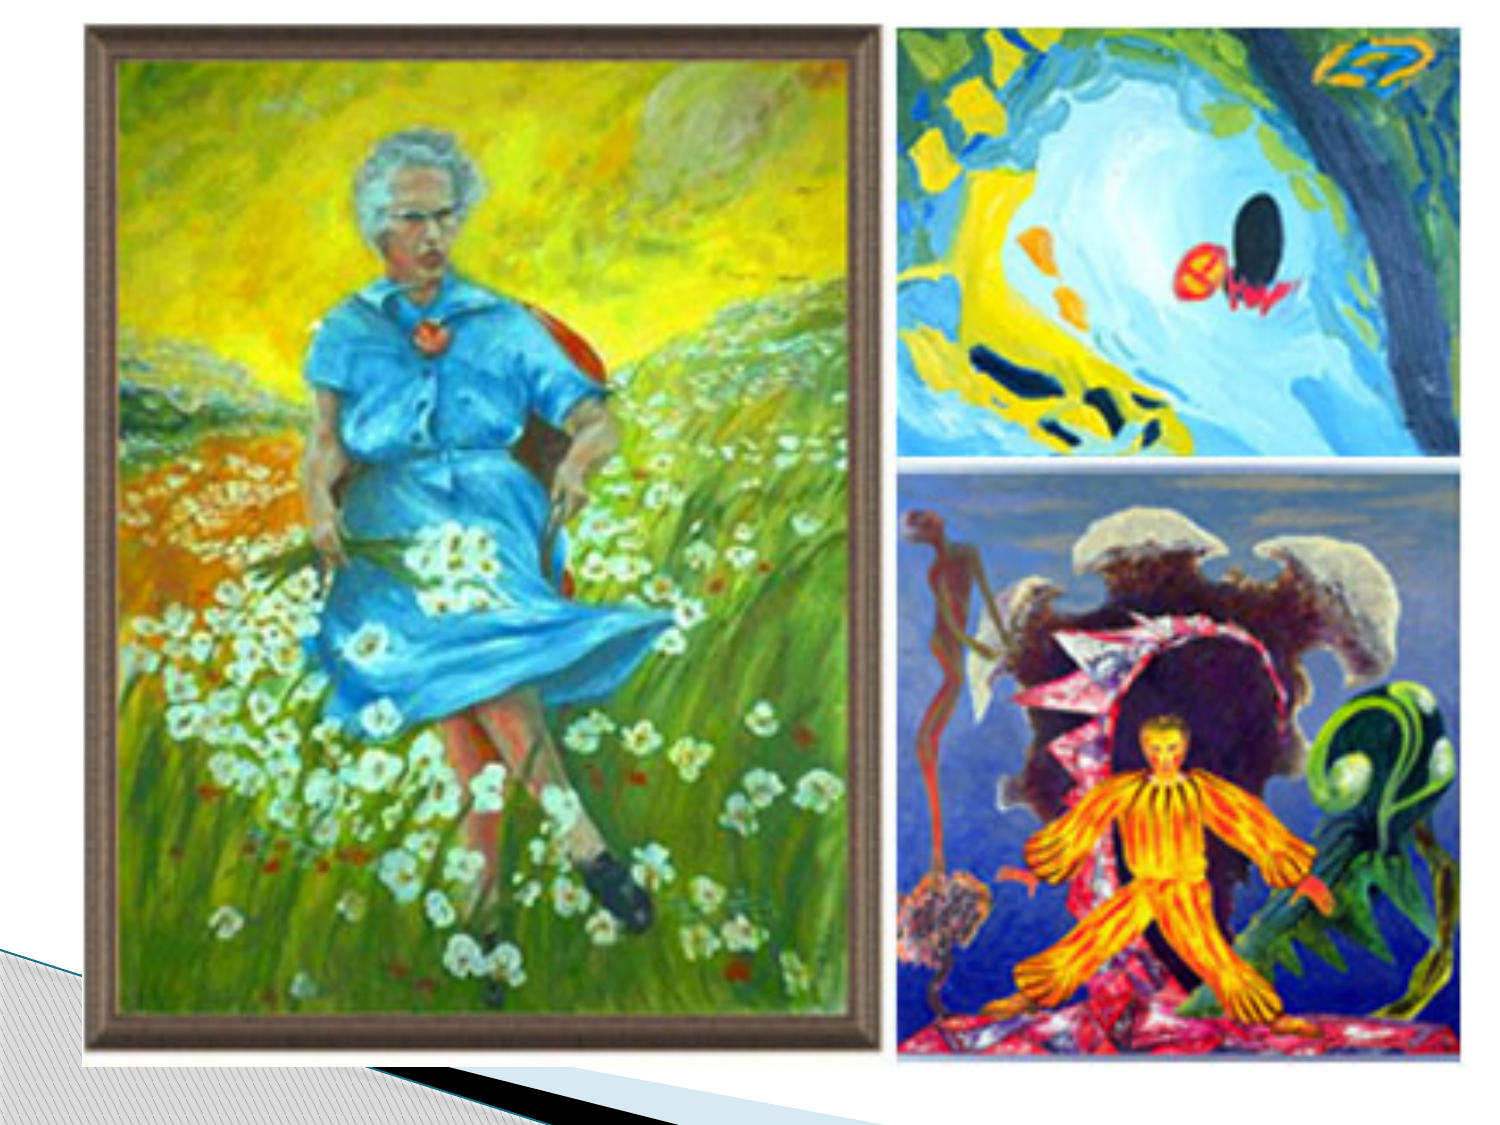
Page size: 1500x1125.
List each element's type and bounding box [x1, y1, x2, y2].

picture [82, 22, 1466, 1067]
